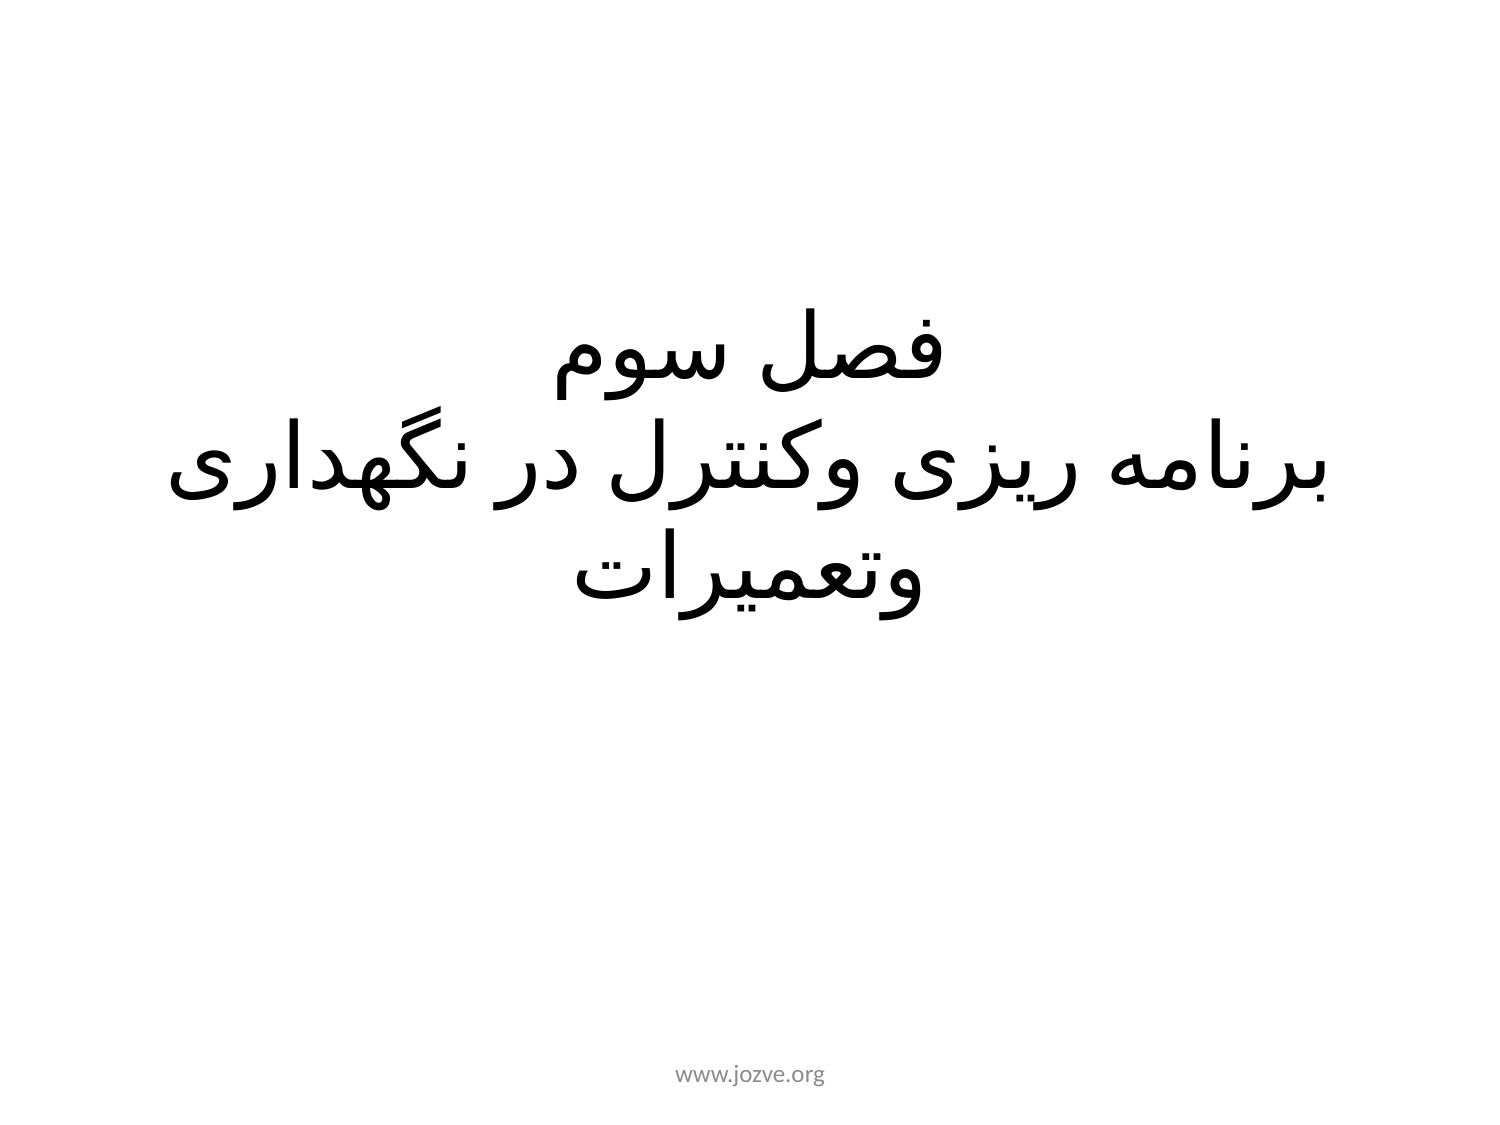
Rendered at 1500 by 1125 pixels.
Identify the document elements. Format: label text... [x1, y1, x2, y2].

title فصل سوم برنامه ریزی وکنترل در نگهداری وتعمیرات [75, 45, 1425, 858]
footer www.jozve.org [512, 1042, 988, 1103]
